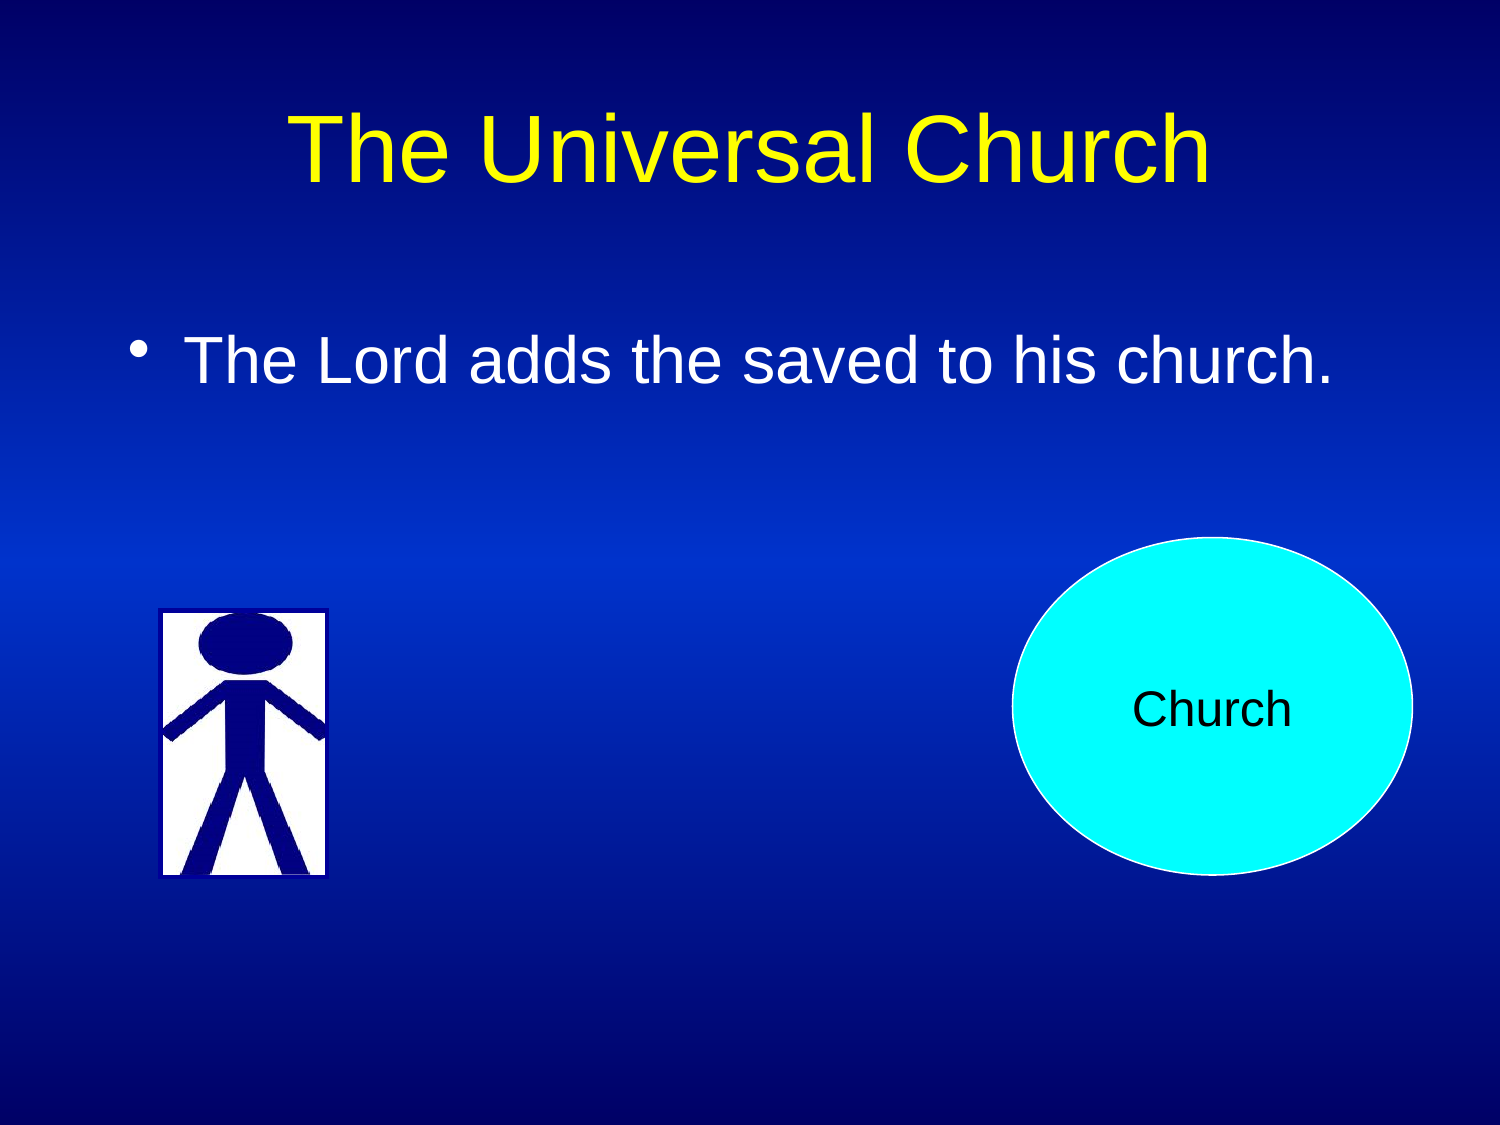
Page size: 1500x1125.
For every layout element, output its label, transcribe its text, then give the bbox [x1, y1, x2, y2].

text_box Church [1012, 537, 1413, 876]
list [162, 612, 326, 876]
title The Universal Church [37, 50, 1463, 238]
list The Lord adds the saved to his church. [112, 324, 1450, 463]
